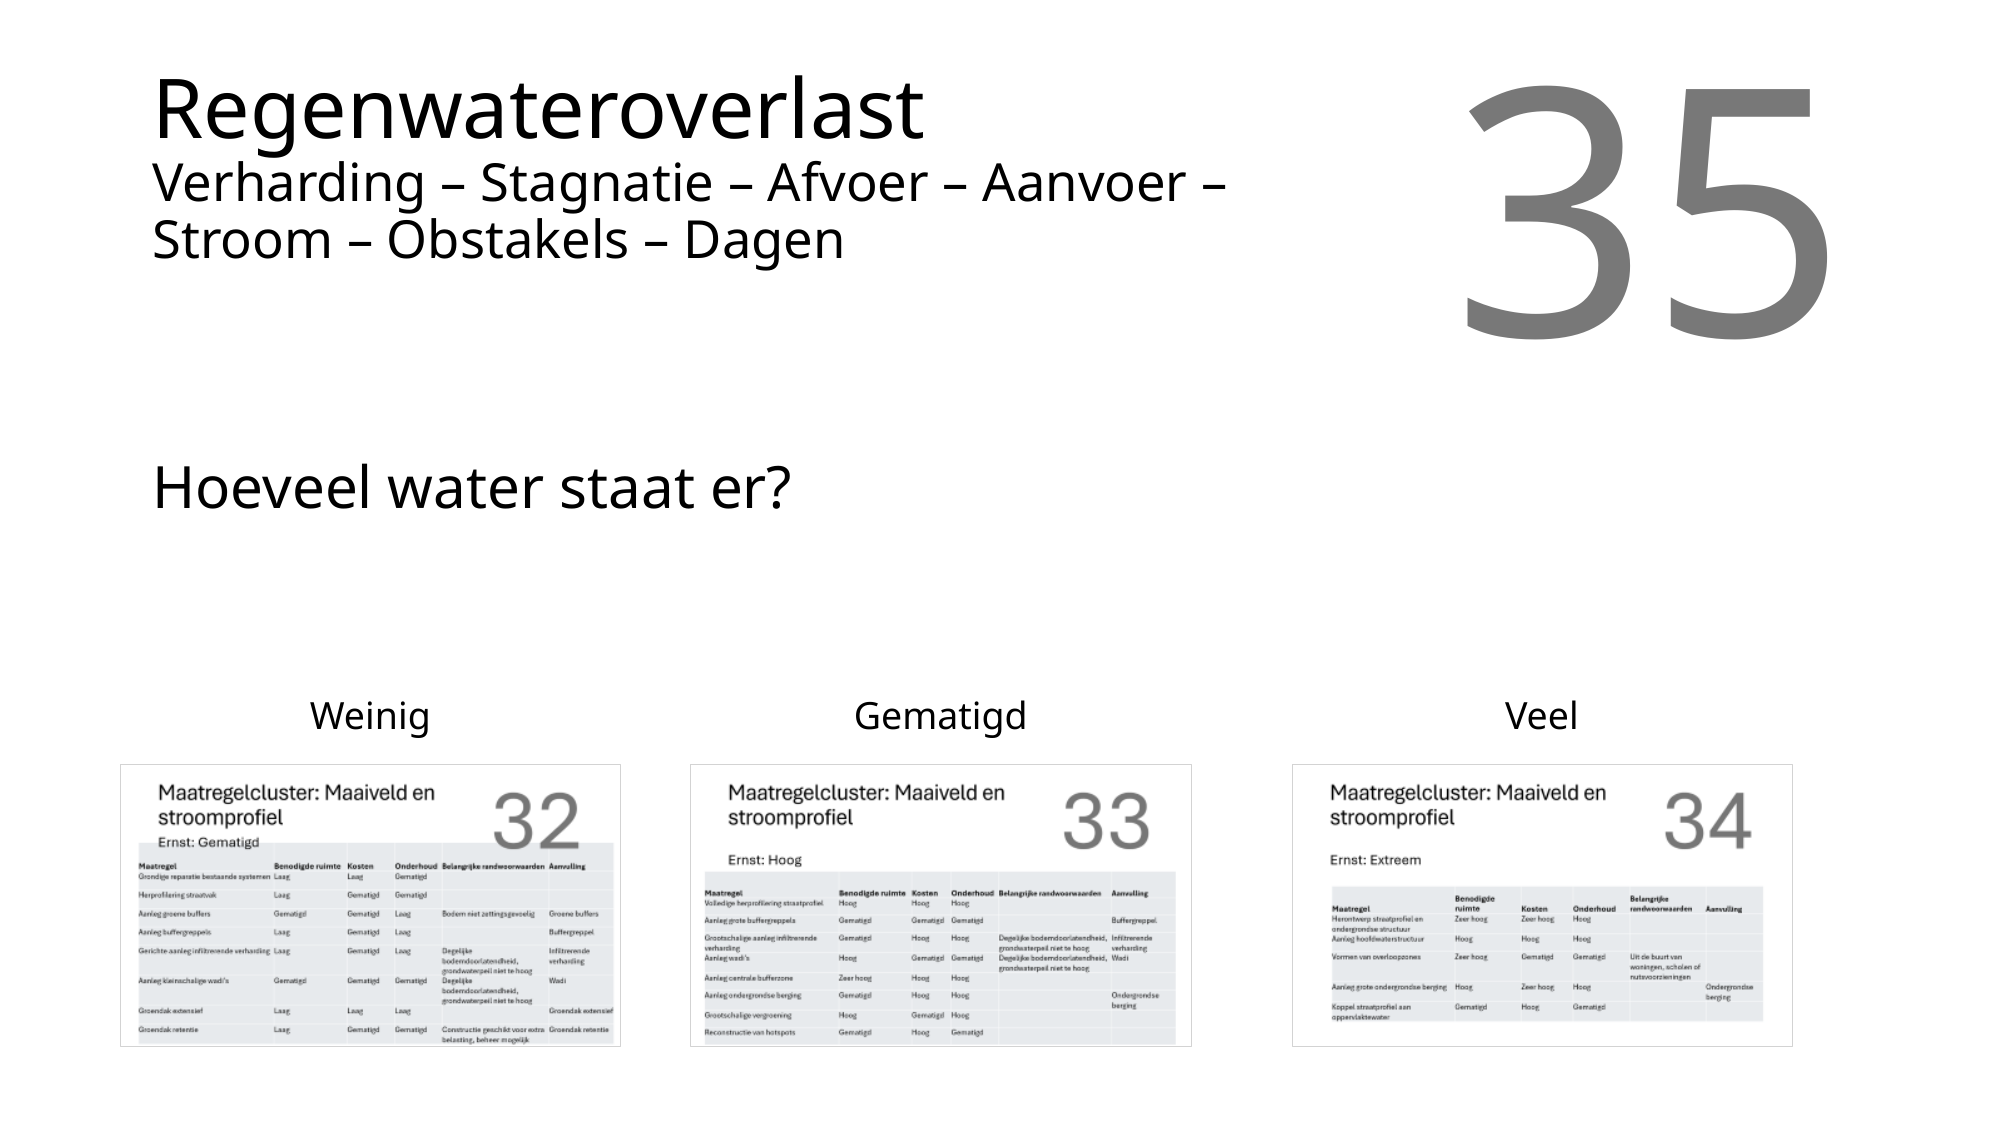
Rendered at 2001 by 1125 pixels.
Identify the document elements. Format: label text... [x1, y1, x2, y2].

title Regenwateroverlast Verharding – Stagnatie – Afvoer – Aanvoer – Stroom – Obstakels – Dagen [137, 59, 1360, 278]
picture [121, 765, 620, 1046]
text_box Weinig [153, 684, 588, 745]
text_box Gematigd [712, 684, 1170, 745]
list Hoeveel water staat er? [137, 450, 1863, 592]
slide_number 35 [1396, 59, 1863, 393]
picture [1293, 765, 1792, 1046]
picture [691, 765, 1191, 1046]
text_box Veel [1313, 684, 1771, 745]
